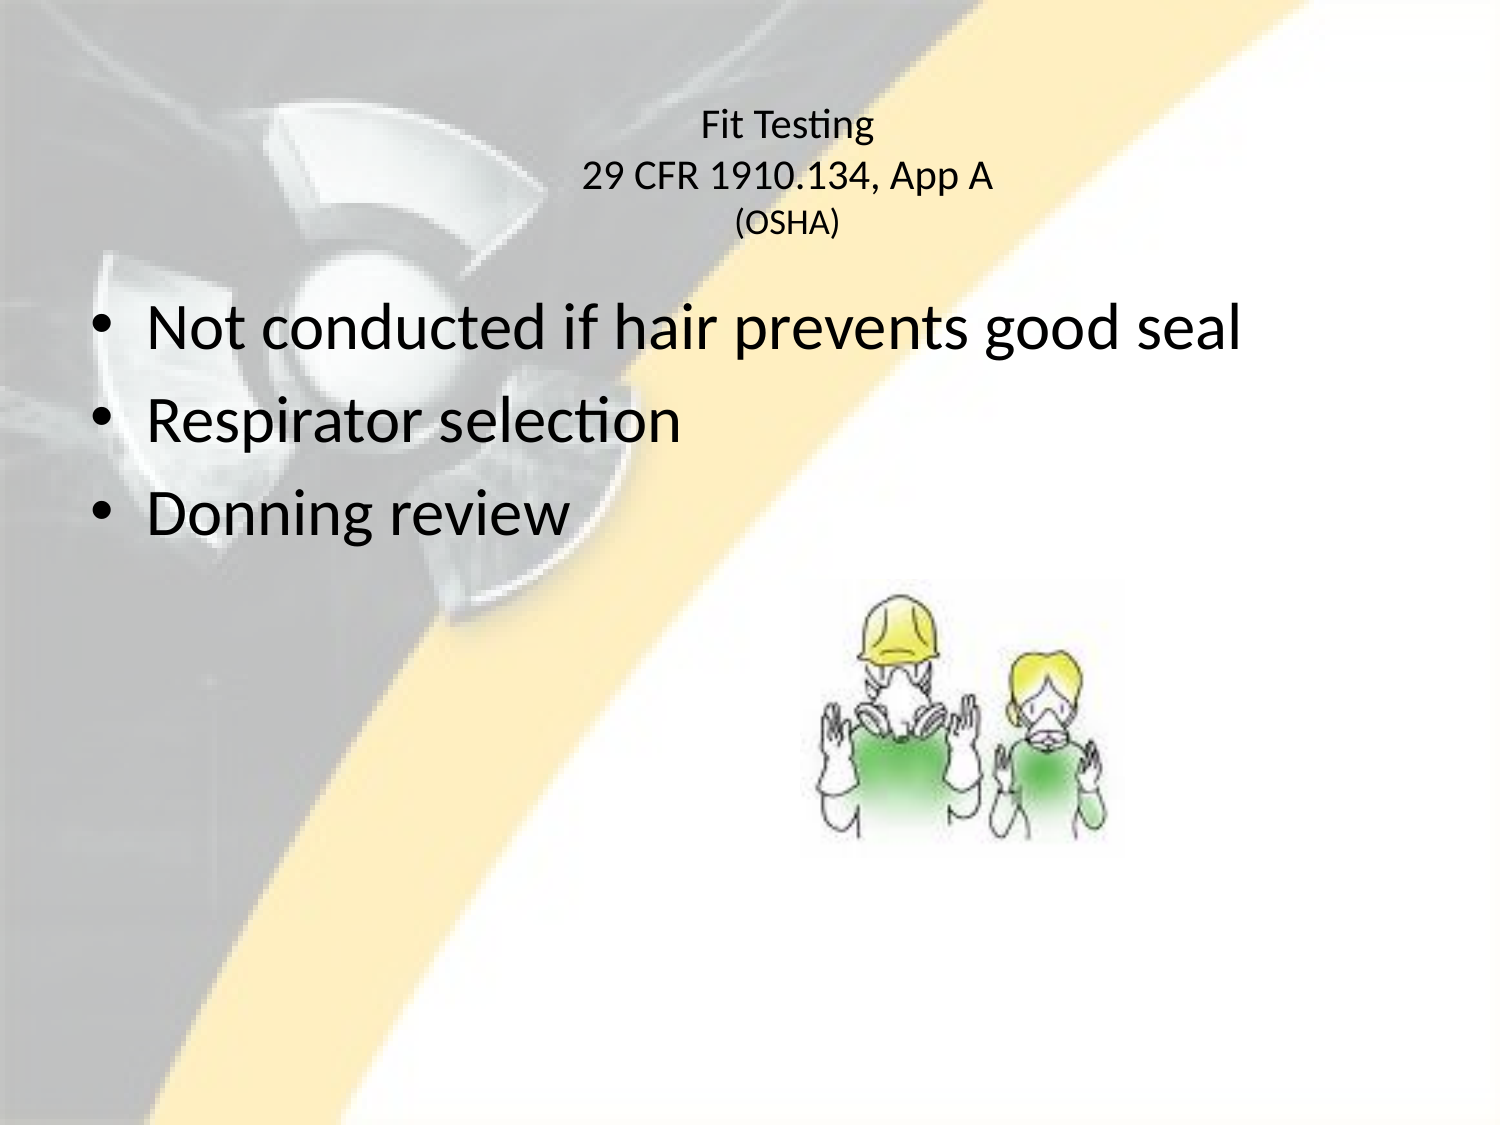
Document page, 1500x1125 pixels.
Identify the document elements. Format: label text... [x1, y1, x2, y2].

list Not conducted if hair prevents good seal Respirator selection Donning review [75, 275, 1388, 1000]
picture [799, 579, 1126, 858]
title Fit Testing 29 CFR 1910.134, App A (OSHA) [200, 87, 1375, 250]
